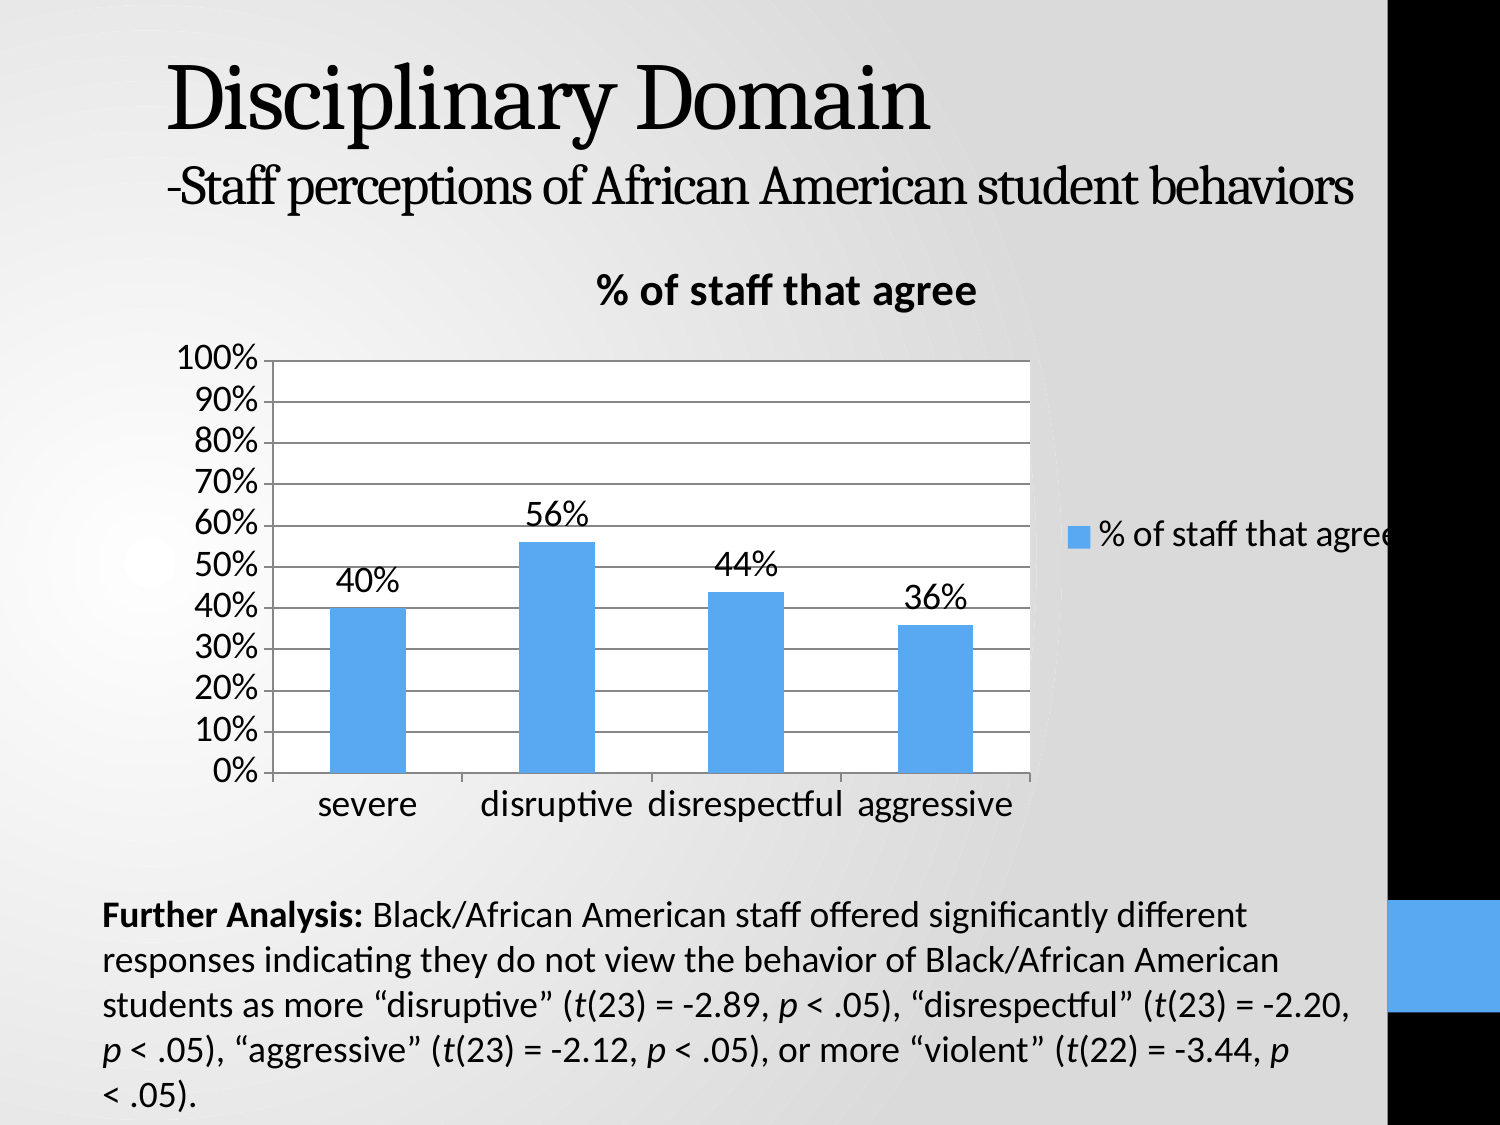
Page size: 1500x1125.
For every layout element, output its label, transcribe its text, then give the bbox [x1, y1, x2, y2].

chart [149, 236, 1426, 838]
title Disciplinary Domain -Staff perceptions of African American student behaviors [150, 0, 1425, 233]
text_box Further Analysis: Black/African American staff offered significantly different responses indicating they do not view the behavior of Black/African American students as more “disruptive” (t(23) = -2.89, p < .05), “disrespectful” (t(23) = -2.20, p < .05), “aggressive” (t(23) = -2.12, p < .05), or more “violent” (t(22) = -3.44, p < .05). [87, 882, 1388, 1125]
